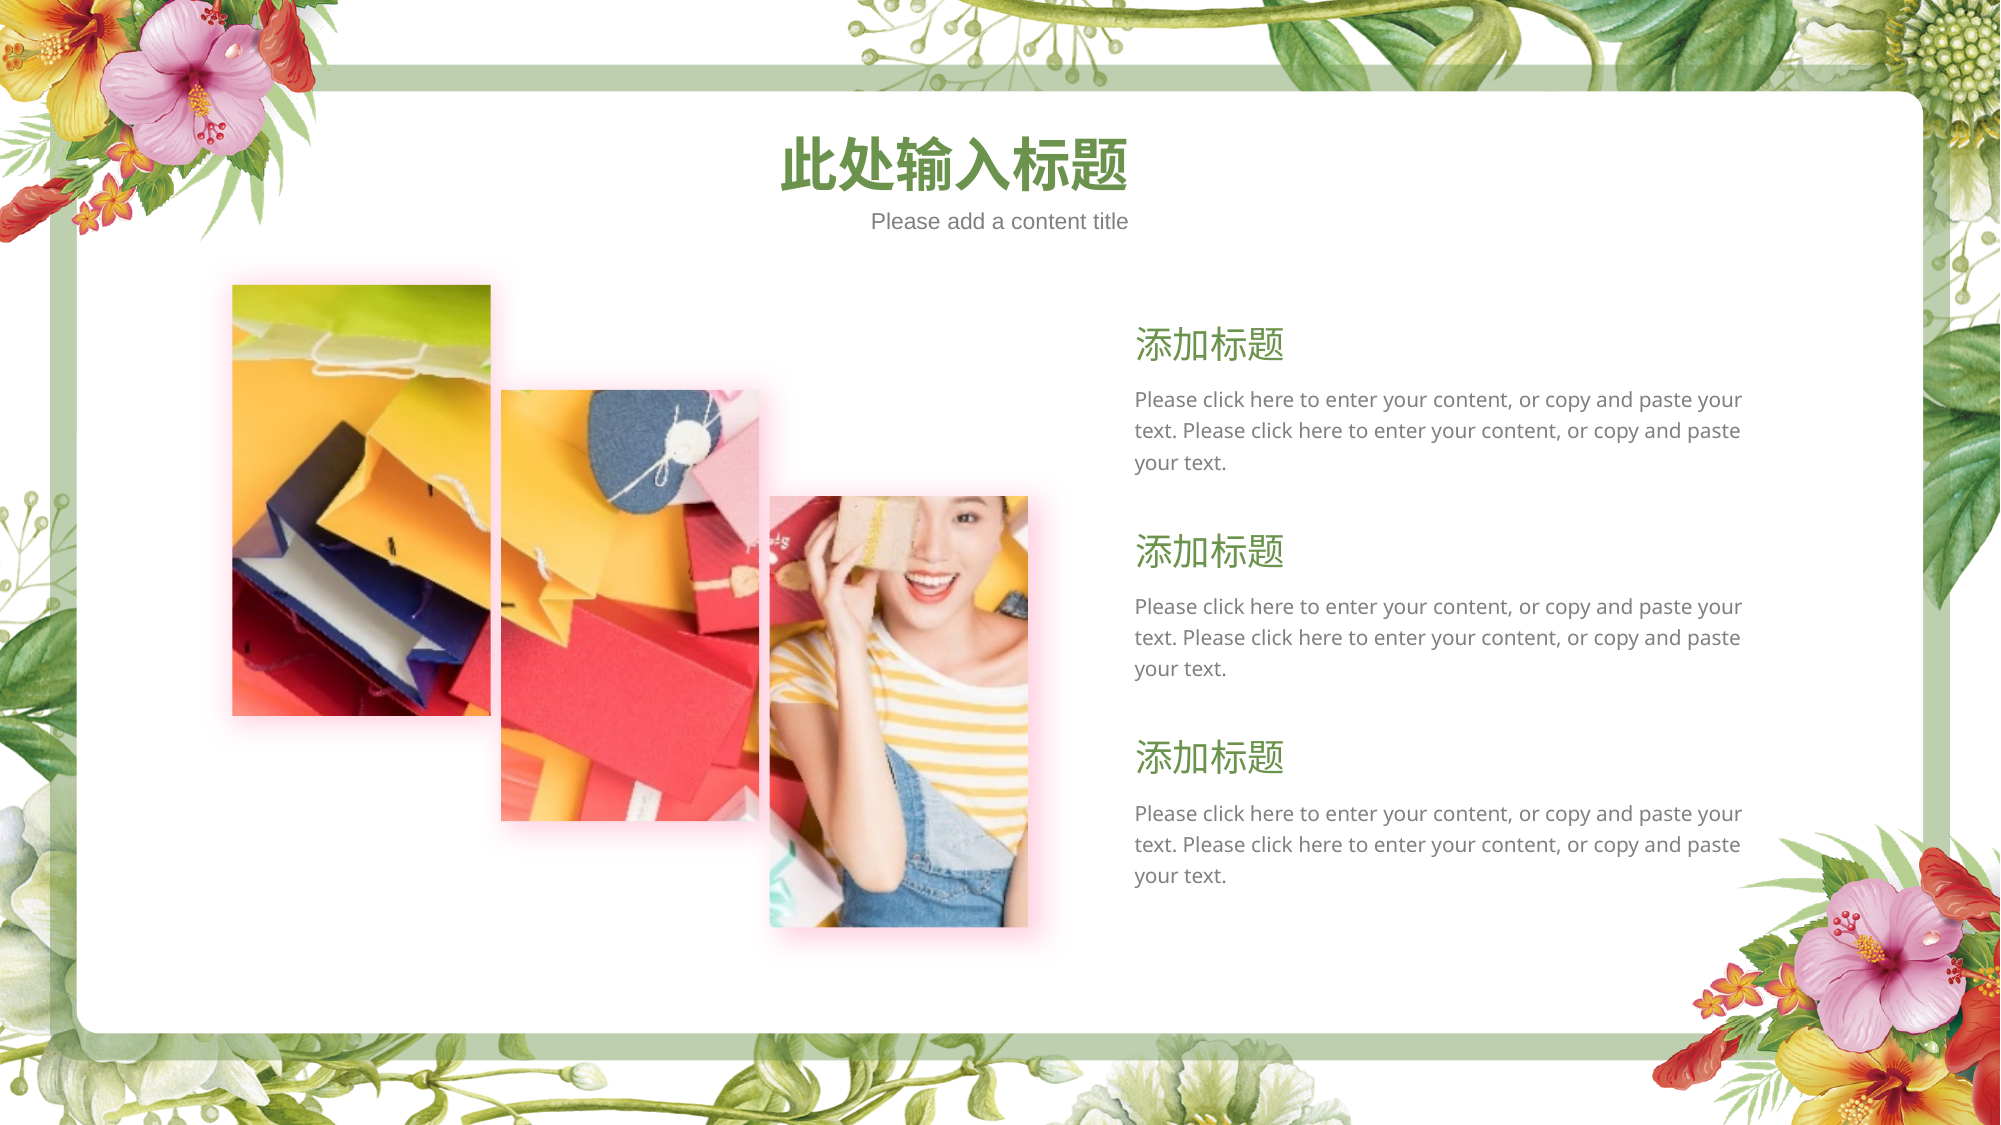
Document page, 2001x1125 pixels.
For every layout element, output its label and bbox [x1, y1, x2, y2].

text_box [1119, 525, 1768, 688]
picture [797, 0, 2000, 640]
text_box [1119, 732, 1768, 894]
text_box [764, 120, 1236, 270]
picture [0, 361, 1413, 1125]
text_box [1119, 318, 1768, 481]
picture [1627, 806, 2000, 1125]
picture [0, 0, 346, 254]
picture [232, 284, 1028, 928]
text_box [49, 64, 1950, 1061]
